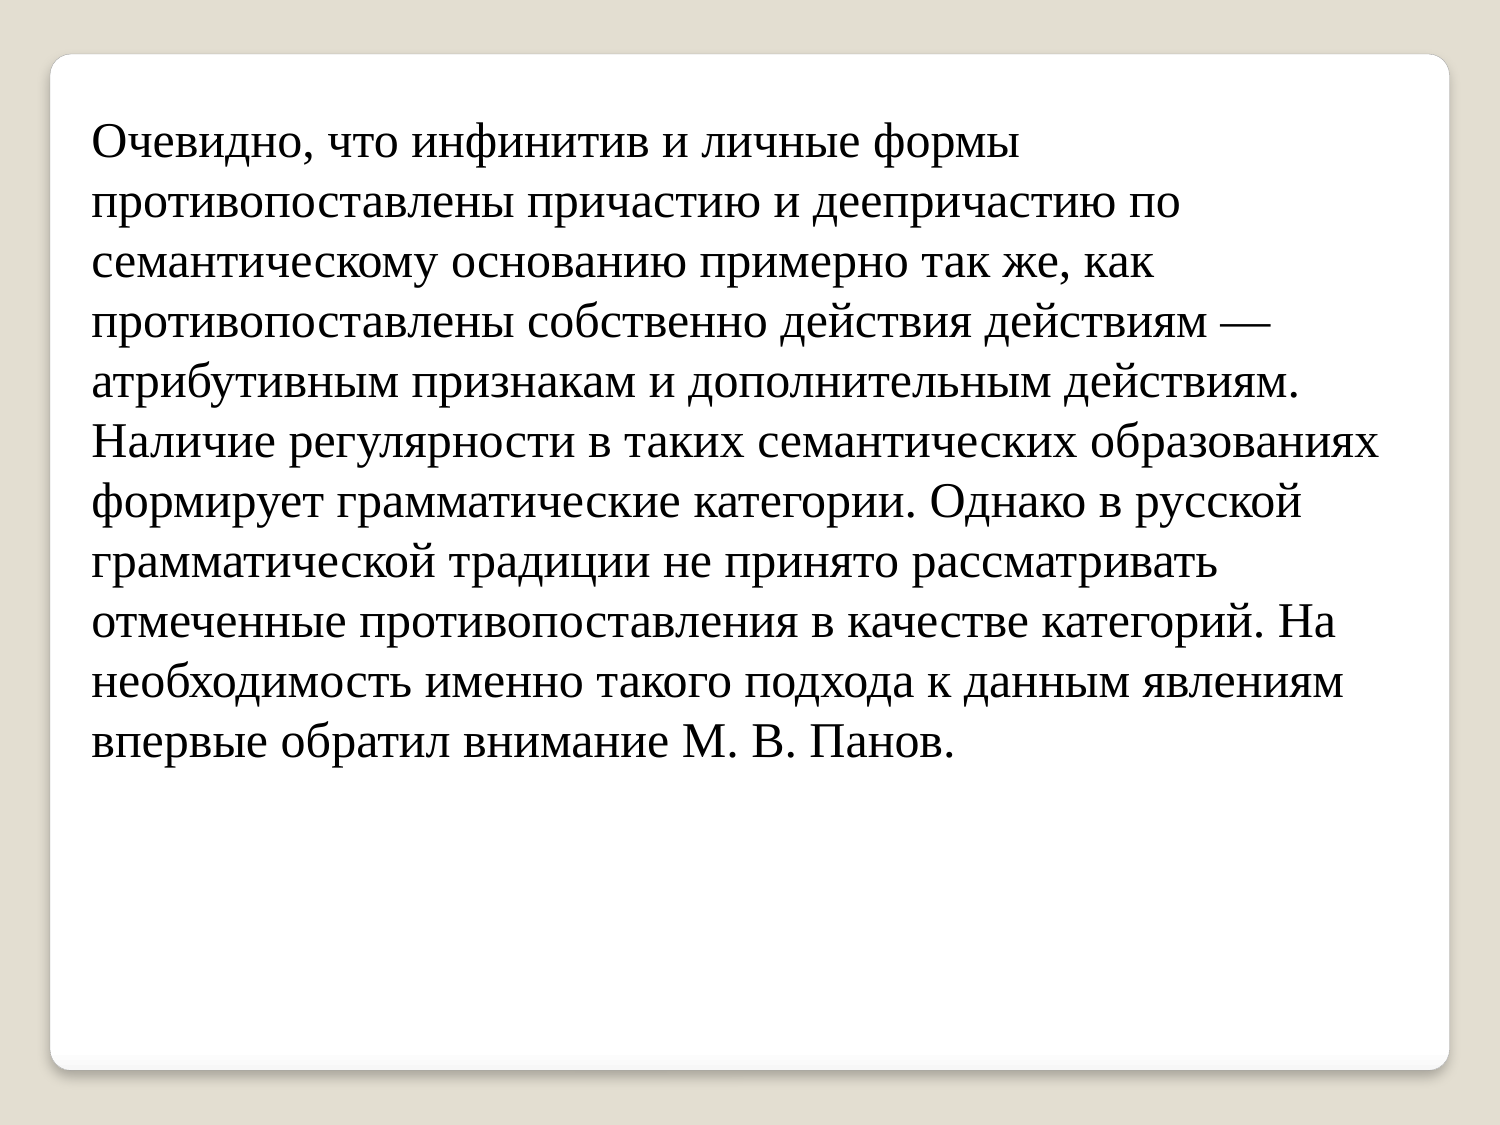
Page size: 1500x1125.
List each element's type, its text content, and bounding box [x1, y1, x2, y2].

text_box Очевидно, что инфинитив и личные формы противопоставлены причастию и деепричастию по семантическому основанию примерно так же, как противопоставлены собственно действия действиям — атрибутивным признакам и дополнительным действиям. Наличие регулярности в таких семантических образованиях формирует грамматические категории. Однако в русской грамматической традиции не принято рассматривать отмеченные противопоставления в качестве категорий. На необходимость именно такого подхода к данным явлениям впервые обратил внимание М. В. Панов. [76, 100, 1424, 776]
